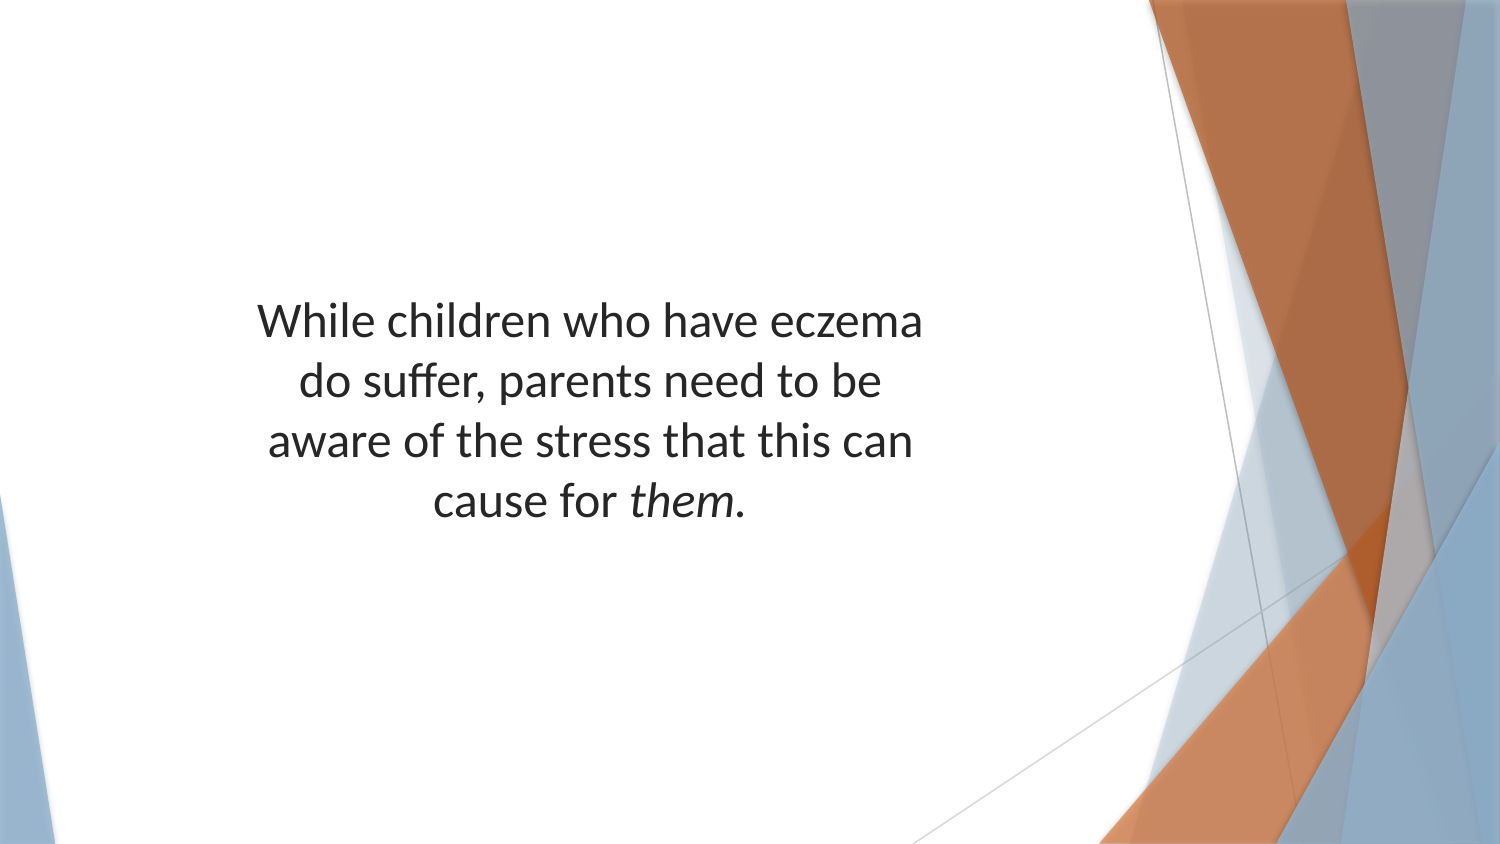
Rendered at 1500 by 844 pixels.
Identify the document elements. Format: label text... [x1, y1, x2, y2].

list While children who have eczema do suffer, parents need to be aware of the stress that this can cause for them. [230, 280, 951, 576]
